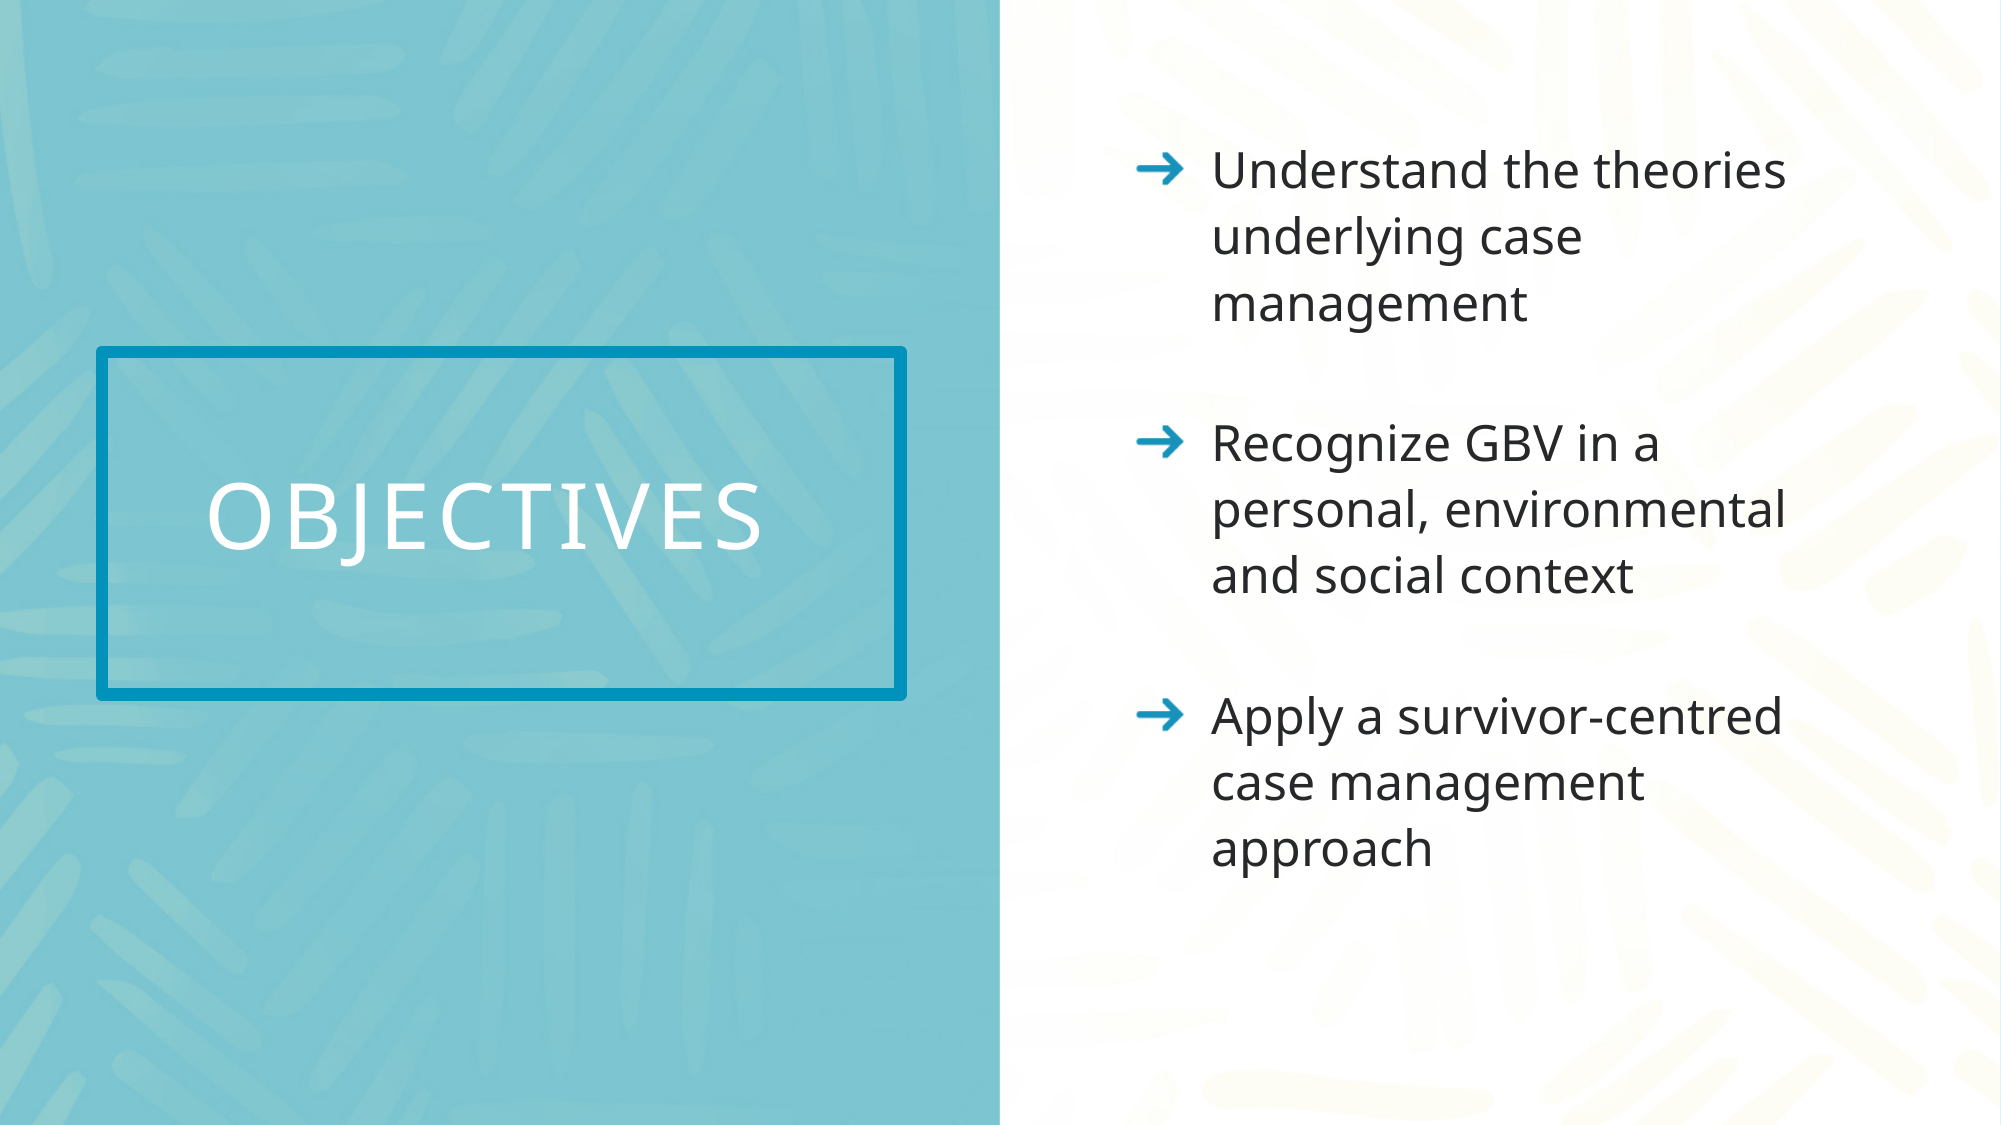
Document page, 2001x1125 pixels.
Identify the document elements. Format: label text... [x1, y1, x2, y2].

picture [0, 0, 2001, 1125]
title Objectives [108, 396, 892, 651]
list Understand the theories underlying case management Recognize GBV in a personal, environmental and social context Apply a survivor-centred case management approach [1128, 160, 1864, 991]
